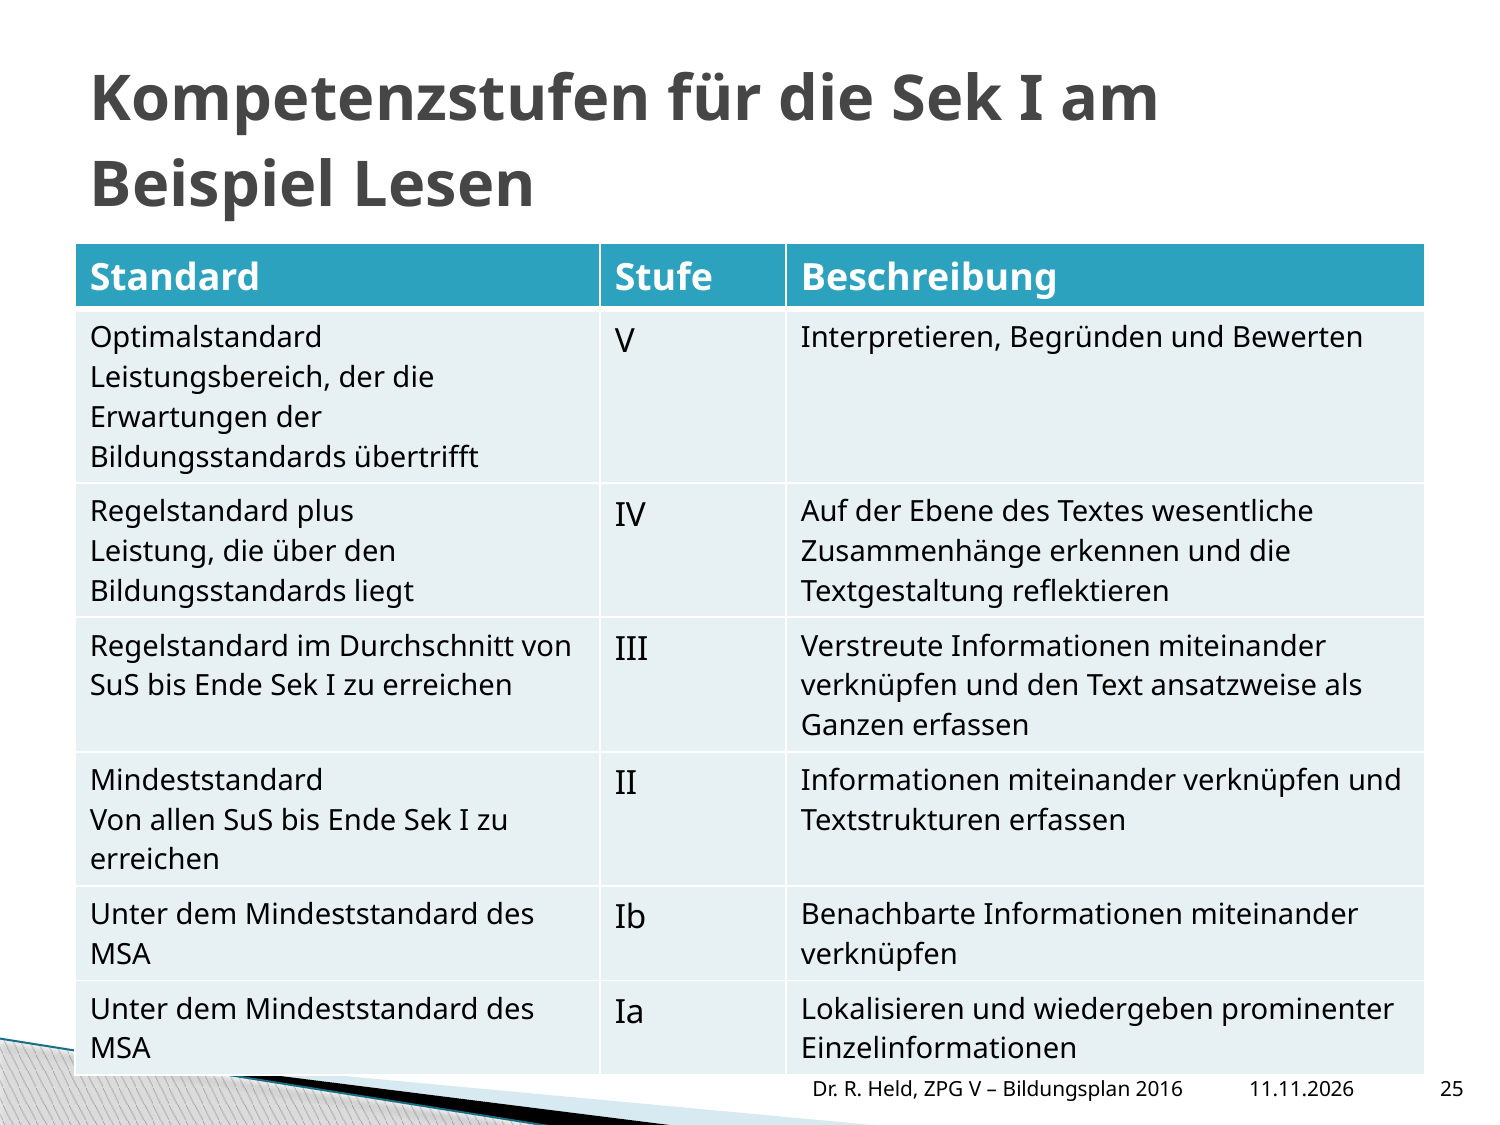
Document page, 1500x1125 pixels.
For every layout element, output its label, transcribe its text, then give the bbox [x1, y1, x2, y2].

table_cell Optimalstandard Leistungsbereich, der die Erwartungen der Bildungsstandards übertrifft [76, 312, 599, 482]
table_header Beschreibung [787, 244, 1424, 306]
table_header Standard [76, 244, 599, 306]
table_cell Unter dem Mindeststandard des MSA [76, 887, 599, 980]
table_cell II [601, 753, 785, 885]
table_cell Lokalisieren und wiedergeben prominenter Einzelinformationen [787, 981, 1424, 1074]
table_cell Ib [601, 887, 785, 980]
table_cell Interpretieren, Begründen und Bewerten [787, 312, 1424, 482]
table_header Stufe [601, 244, 785, 306]
title Kompetenzstufen für die Sek I am Beispiel Lesen [75, 45, 1425, 233]
table_cell Benachbarte Informationen miteinander verknüpfen [787, 887, 1424, 980]
table_cell Verstreute Informationen miteinander verknüpfen und den Text ansatzweise als Ganzen erfassen [787, 618, 1424, 751]
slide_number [1235, 1051, 1399, 1112]
table_cell III [601, 618, 785, 751]
table_cell Mindeststandard Von allen SuS bis Ende Sek I zu erreichen [76, 753, 599, 885]
slide_number 25 [1399, 1051, 1479, 1112]
table_cell Unter dem Mindeststandard des MSA [76, 981, 599, 1074]
table_cell V [601, 312, 785, 482]
table_cell IV [601, 484, 785, 616]
footer Dr. R. Held, ZPG V – Bildungsplan 2016 [797, 1051, 1235, 1112]
table_cell Regelstandard im Durchschnitt von SuS bis Ende Sek I zu erreichen [76, 618, 599, 751]
table_cell Informationen miteinander verknüpfen und Textstrukturen erfassen [787, 753, 1424, 885]
table_cell Regelstandard plus Leistung, die über den Bildungsstandards liegt [76, 484, 599, 616]
table_cell Ia [601, 981, 785, 1074]
table_cell Auf der Ebene des Textes wesentliche Zusammenhänge erkennen und die Textgestaltung reflektieren [787, 484, 1424, 616]
